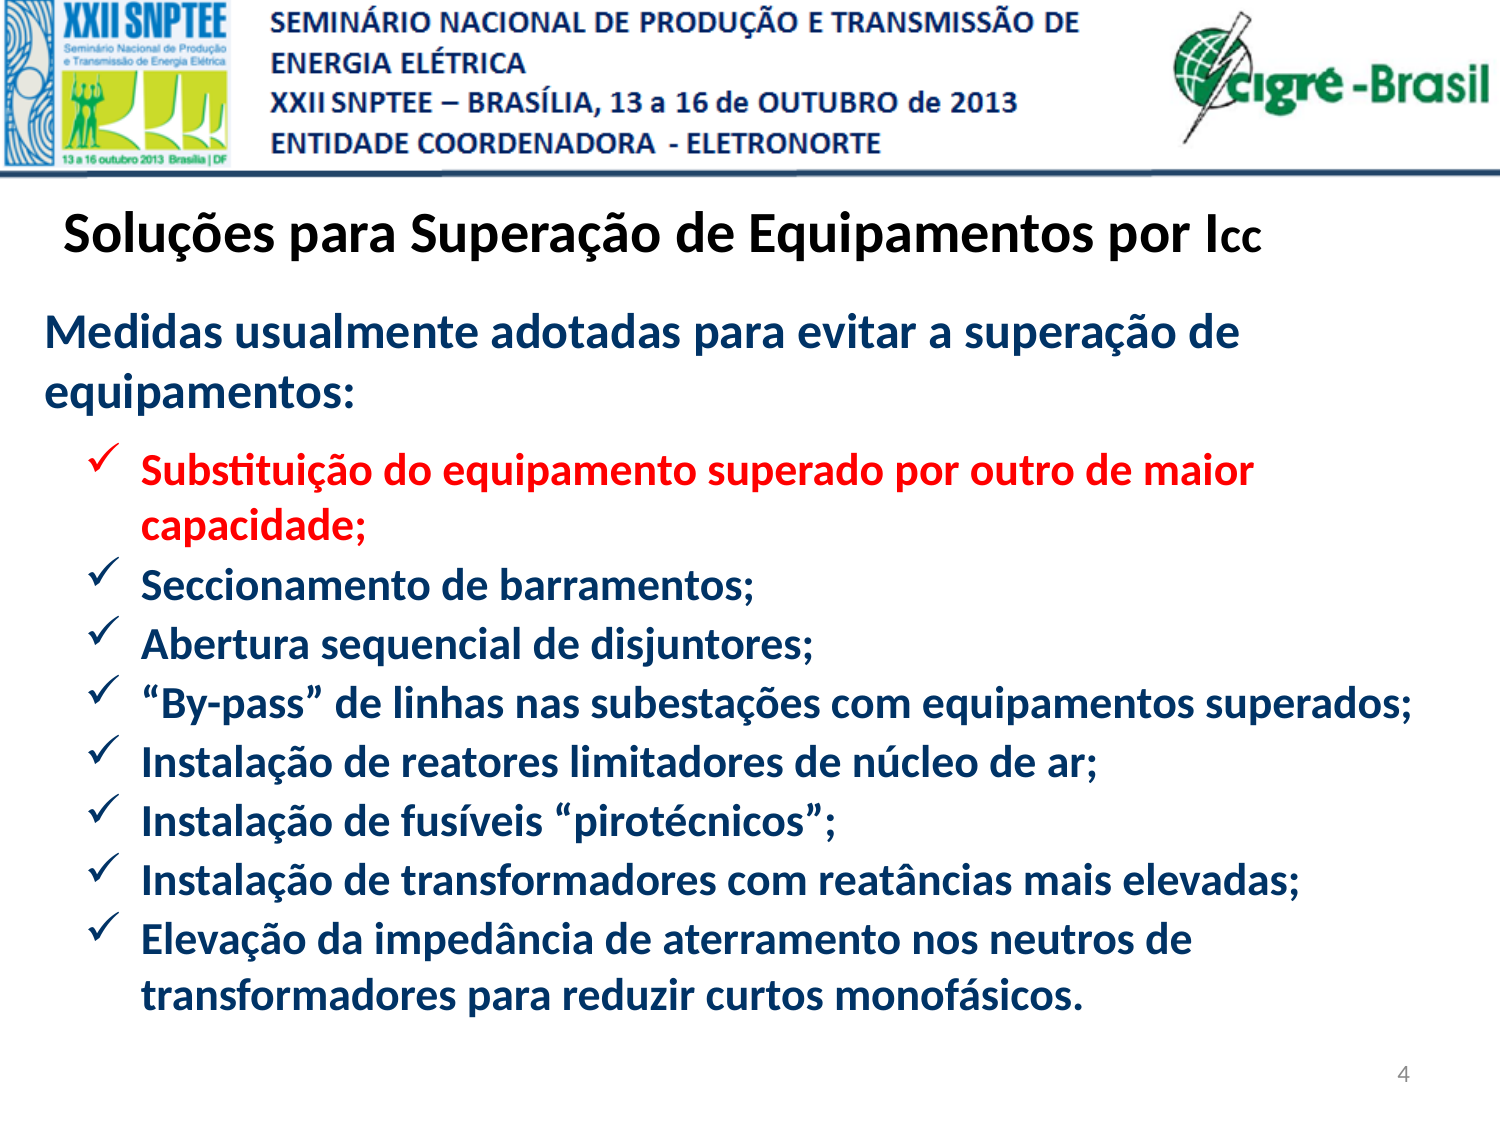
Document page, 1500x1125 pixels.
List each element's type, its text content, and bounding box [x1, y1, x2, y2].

picture [0, 0, 1500, 182]
text_box Substituição do equipamento superado por outro de maior capacidade; Seccionamento de barramentos; Abertura sequencial de disjuntores; “By-pass” de linhas nas subestações com equipamentos superados; Instalação de reatores limitadores de núcleo de ar; Instalação de fusíveis “pirotécnicos”; Instalação de transformadores com reatâncias mais elevadas; Elevação da impedância de aterramento nos neutros de transformadores para reduzir curtos monofásicos. [69, 432, 1447, 1027]
slide_number 4 [1074, 1042, 1425, 1103]
text_box Soluções para Superação de Equipamentos por Icc [48, 186, 1447, 290]
text_box Medidas usualmente adotadas para evitar a superação de equipamentos: [29, 290, 1477, 427]
